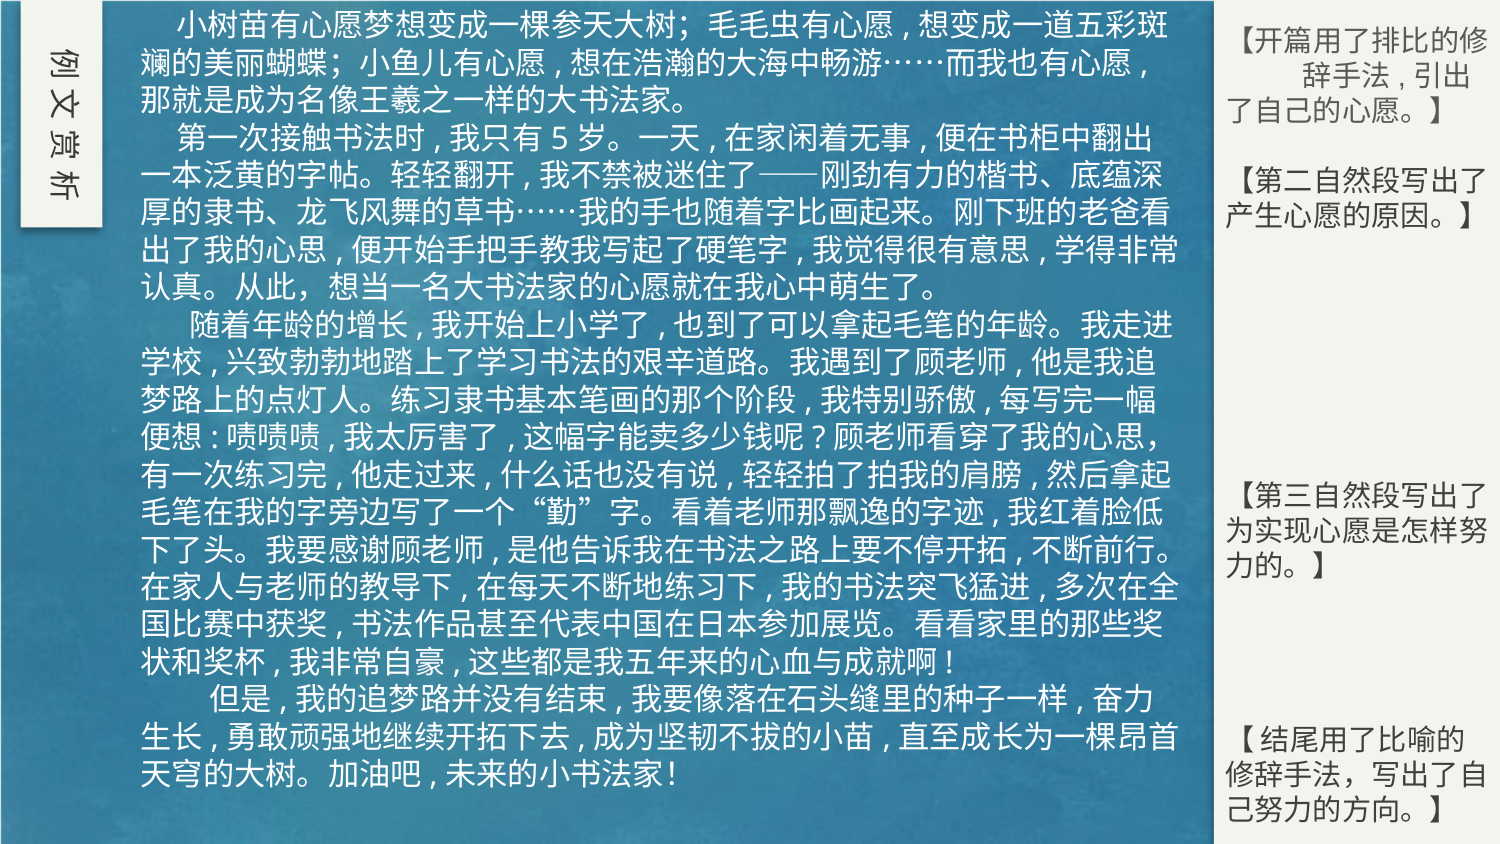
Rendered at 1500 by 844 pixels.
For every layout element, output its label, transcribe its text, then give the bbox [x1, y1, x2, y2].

text_box 小树苗有心愿梦想变成一棵参天大树；毛毛虫有心愿,想变成一道五彩斑斓的美丽蝴蝶；小鱼儿有心愿,想在浩瀚的大海中畅游……而我也有心愿,那就是成为名像王羲之一样的大书法家。 第一次接触书法时,我只有5岁。一天,在家闲着无事,便在书柜中翻出一本泛黄的字帖。轻轻翻开,我不禁被迷住了——刚劲有力的楷书、底蕴深厚的隶书、龙飞风舞的草书……我的手也随着字比画起来。刚下班的老爸看出了我的心思,便开始手把手教我写起了硬笔字,我觉得很有意思,学得非常认真。从此，想当一名大书法家的心愿就在我心中萌生了。 随着年龄的增长,我开始上小学了,也到了可以拿起毛笔的年龄。我走进学校,兴致勃勃地踏上了学习书法的艰辛道路。我遇到了顾老师,他是我追梦路上的点灯人。练习隶书基本笔画的那个阶段,我特别骄傲,每写完一幅便想:啧啧啧,我太厉害了,这幅字能卖多少钱呢?顾老师看穿了我的心思，有一次练习完,他走过来,什么话也没有说,轻轻拍了拍我的肩膀,然后拿起毛笔在我的字旁边写了一个“勤”字。看着老师那飘逸的字迹,我红着脸低下了头。我要感谢顾老师,是他告诉我在书法之路上要不停开拓,不断前行。在家人与老师的教导下,在每天不断地练习下,我的书法突飞猛进,多次在全国比赛中获奖,书法作品甚至代表中国在日本参加展览。看看家里的那些奖状和奖杯,我非常自豪,这些都是我五年来的心血与成就啊! 但是,我的追梦路并没有结束,我要像落在石头缝里的种子一样,奋力生长,勇敢顽强地继续开拓下去,成为坚韧不拔的小苗,直至成长为一棵昂首天穹的大树。加油吧,未来的小书法家！ [129, 0, 1195, 835]
picture [2, 2, 1213, 844]
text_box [20, 0, 103, 228]
text_box 【开篇用了排比的修 辞手法,引出了自己的心愿。】 【第二自然段写出了产生心愿的原因。】 【第三自然段写出了为实现心愿是怎样努力的。】 【 结尾用了比喻的修辞手法，写出了自己努力的方向。】 [1213, 0, 1500, 844]
